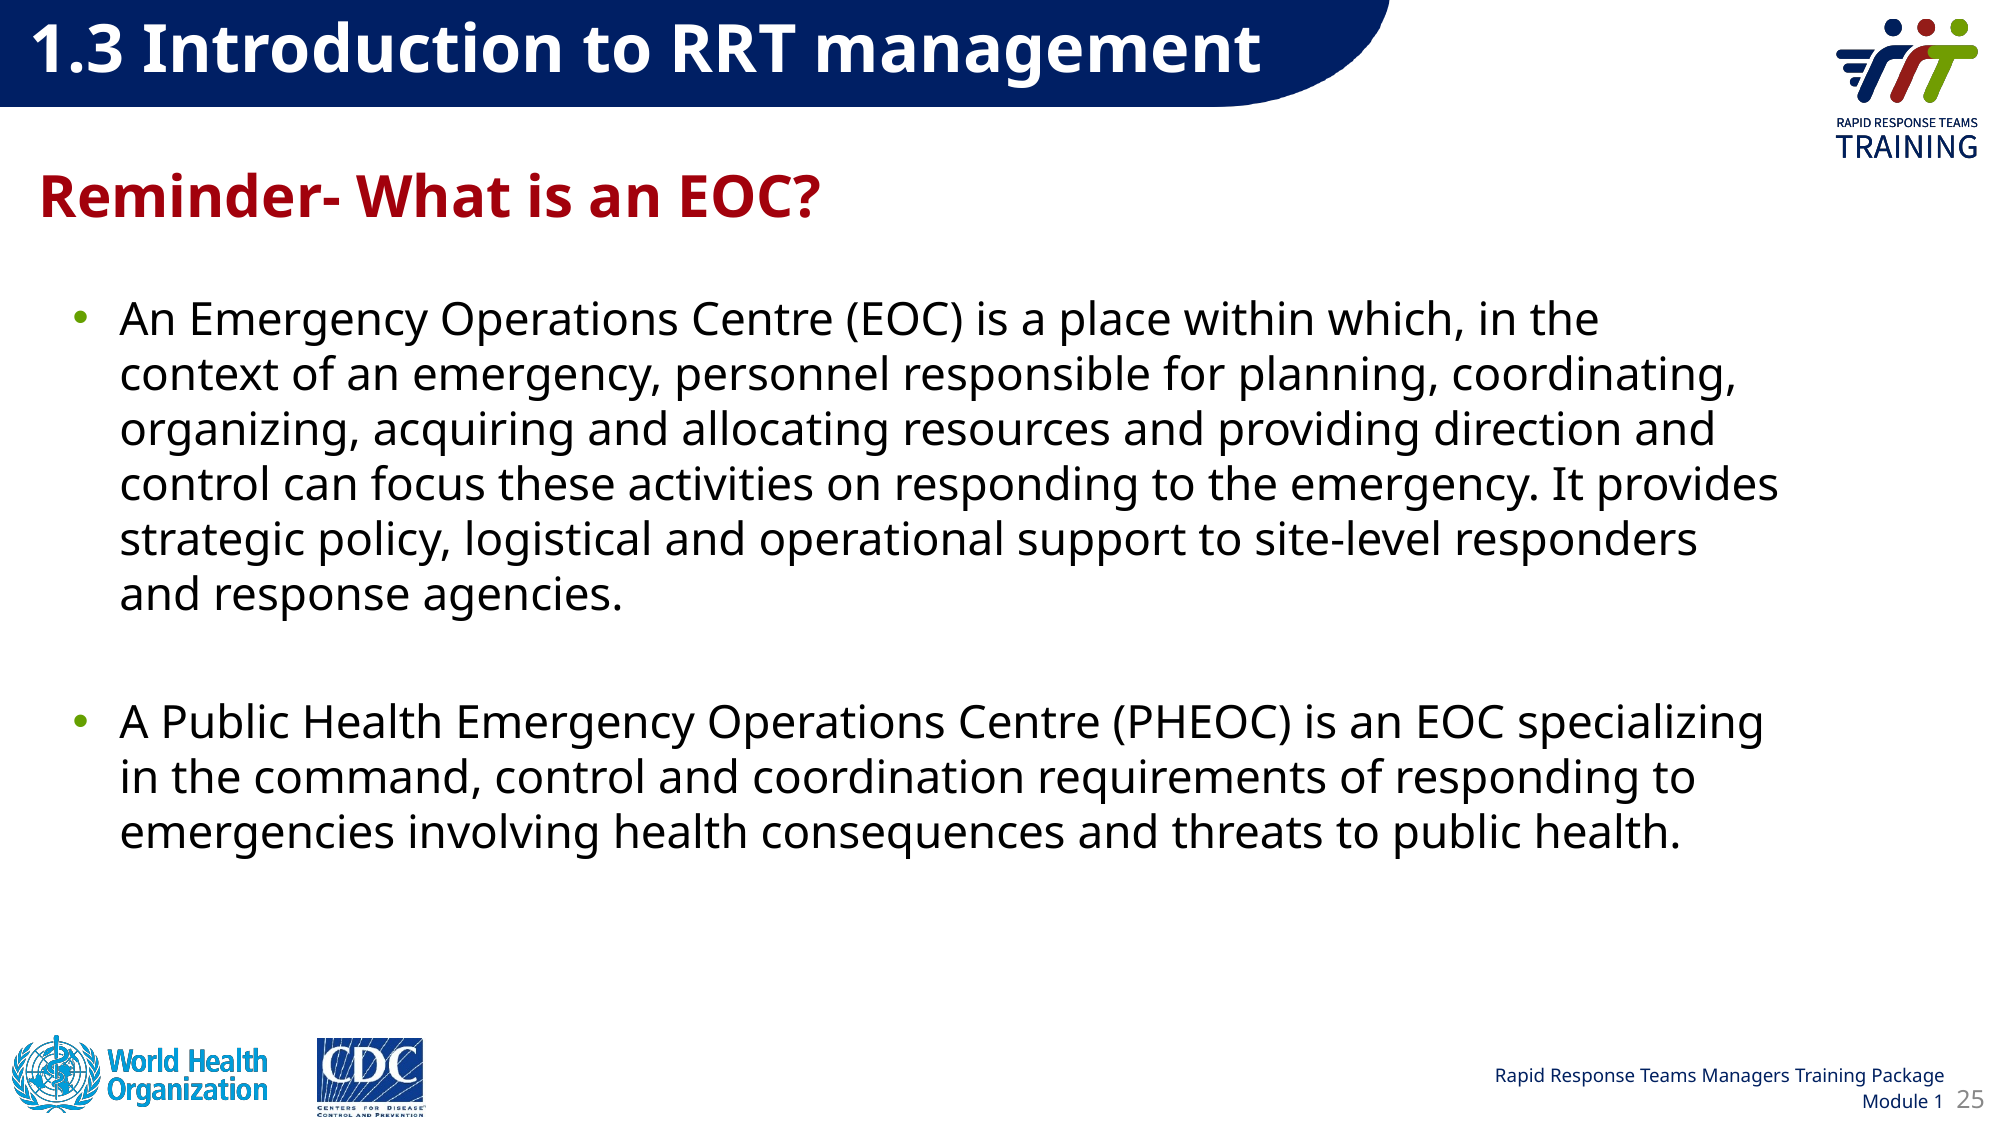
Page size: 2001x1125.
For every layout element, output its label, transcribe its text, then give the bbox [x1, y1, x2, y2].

text_box 1.3 Introduction to RRT management [22, 7, 1534, 110]
picture [71, 1053, 90, 1091]
picture [30, 1083, 37, 1091]
text_box An Emergency Operations Centre (EOC) is a place within which, in the context of an emergency, personnel responsible for planning, coordinating, organizing, acquiring and allocating resources and providing direction and control can focus these activities on responding to the emergency. It provides strategic policy, logistical and operational support to site-level responders and response agencies. A Public Health Emergency Operations Centre (PHEOC) is an EOC specializing in the command, control and coordination requirements of responding to emergencies involving health consequences and threats to public health. [57, 282, 1803, 930]
picture [46, 1056, 54, 1062]
picture [24, 1054, 36, 1087]
picture [317, 1038, 426, 1117]
text_box 25 [1557, 1075, 1993, 1121]
picture [36, 1088, 78, 1105]
picture [1835, 19, 1978, 167]
picture [50, 1108, 62, 1113]
picture [59, 1035, 267, 1113]
picture [0, 0, 1390, 107]
picture [22, 1062, 26, 1077]
picture [40, 1062, 47, 1070]
picture [12, 1035, 54, 1068]
picture [34, 1054, 43, 1078]
picture [12, 1083, 48, 1113]
text_box Reminder- What is an EOC? [31, 152, 1168, 238]
